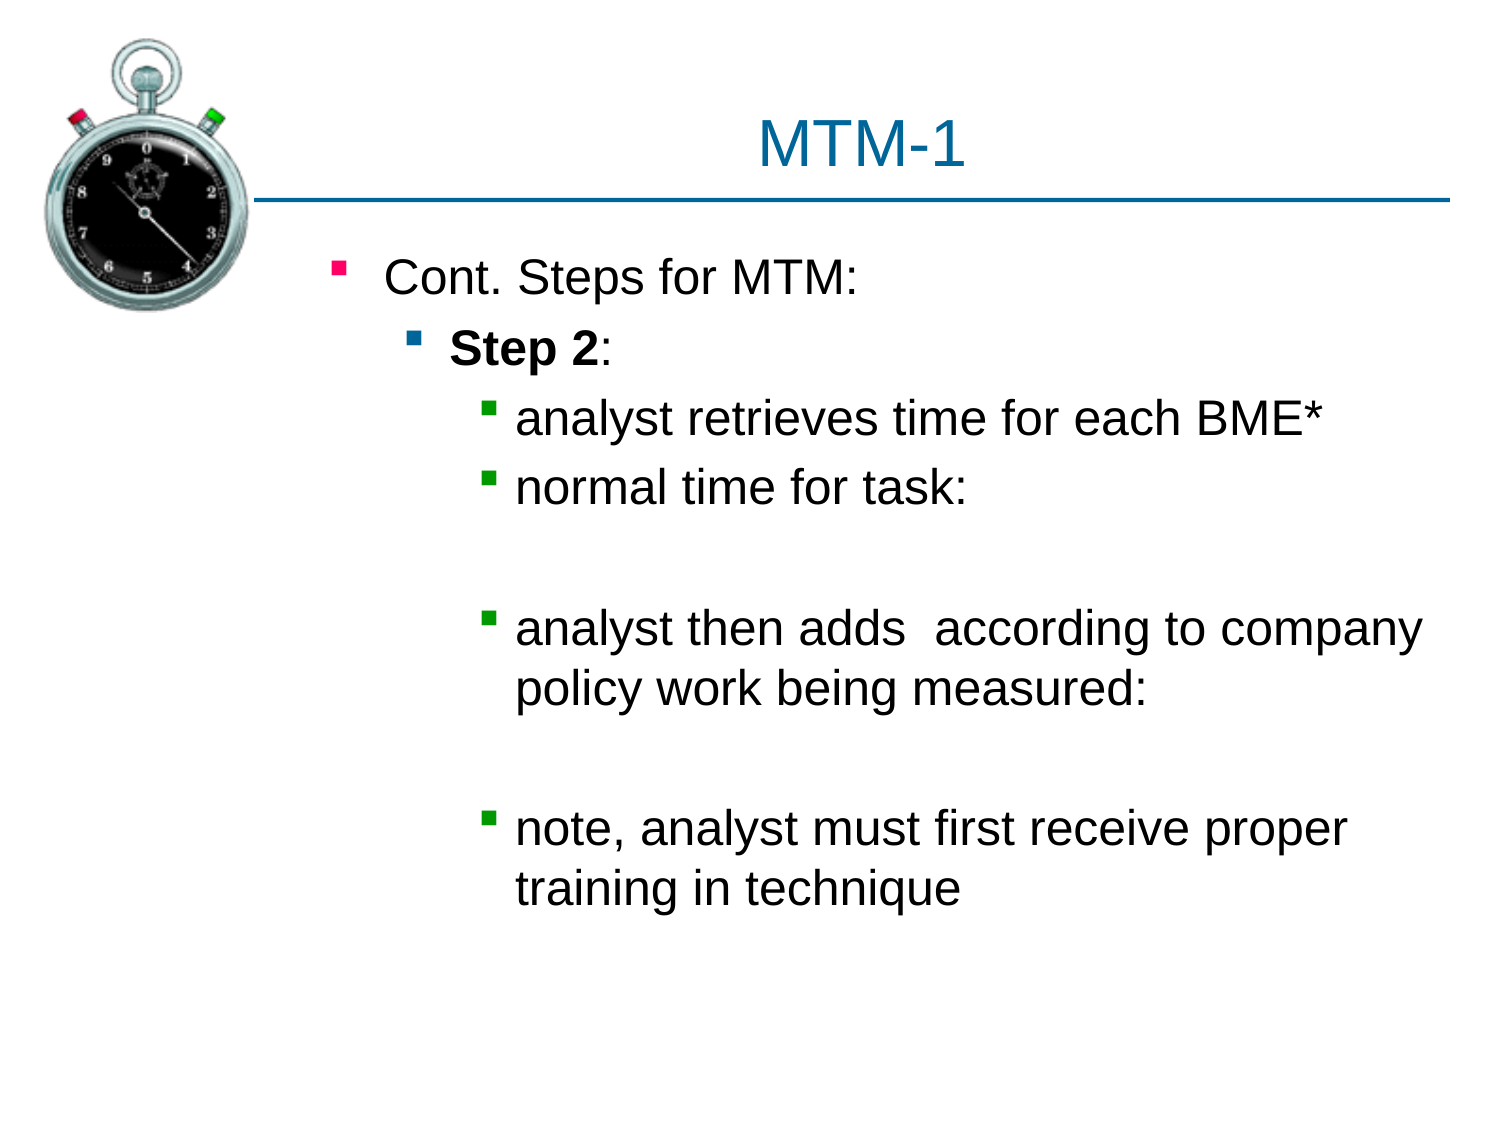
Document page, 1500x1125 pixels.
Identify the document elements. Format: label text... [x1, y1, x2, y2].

title MTM-1 [275, 37, 1450, 188]
picture [37, 37, 254, 313]
